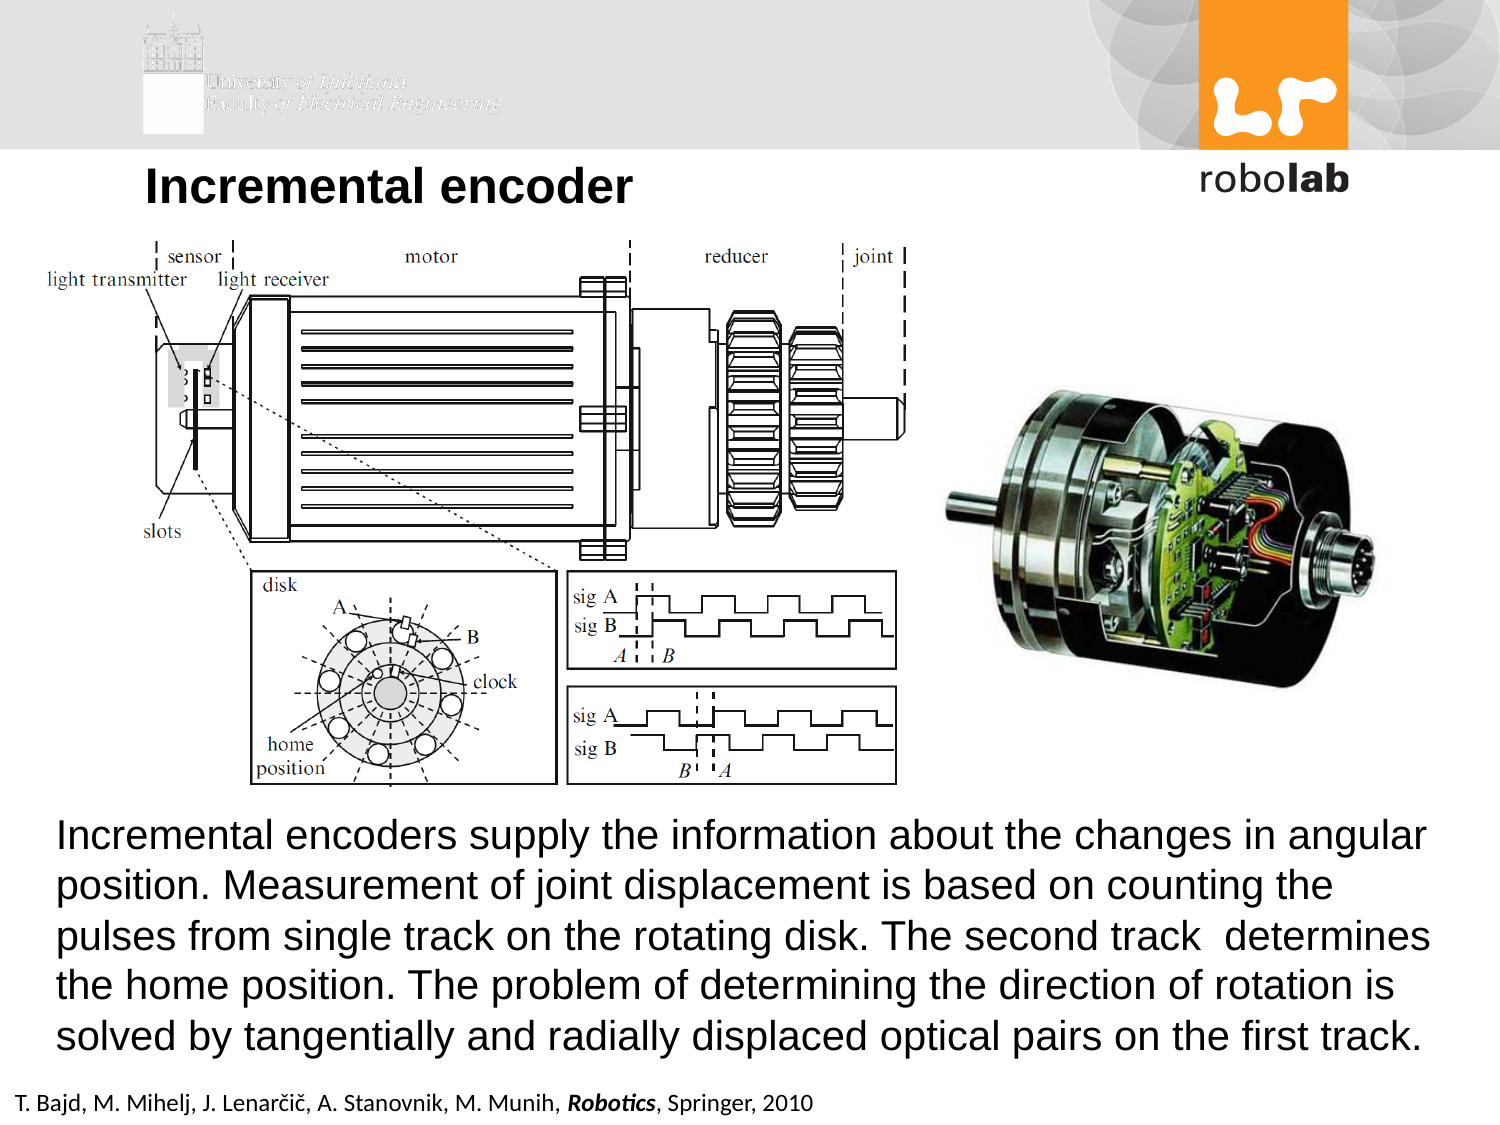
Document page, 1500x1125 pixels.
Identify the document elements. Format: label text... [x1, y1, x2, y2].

picture [998, 0, 1500, 196]
picture [44, 235, 1379, 788]
title Incremental encoder [129, 94, 1311, 272]
picture [143, 10, 501, 94]
text_box Incremental encoders supply the information about the changes in angular position. Measurement of joint displacement is based on counting the pulses from single track on the rotating disk. The second track determines the home position. The problem of determining the direction of rotation is solved by tangentially and radially displaced optical pairs on the first track. [41, 800, 1459, 1066]
